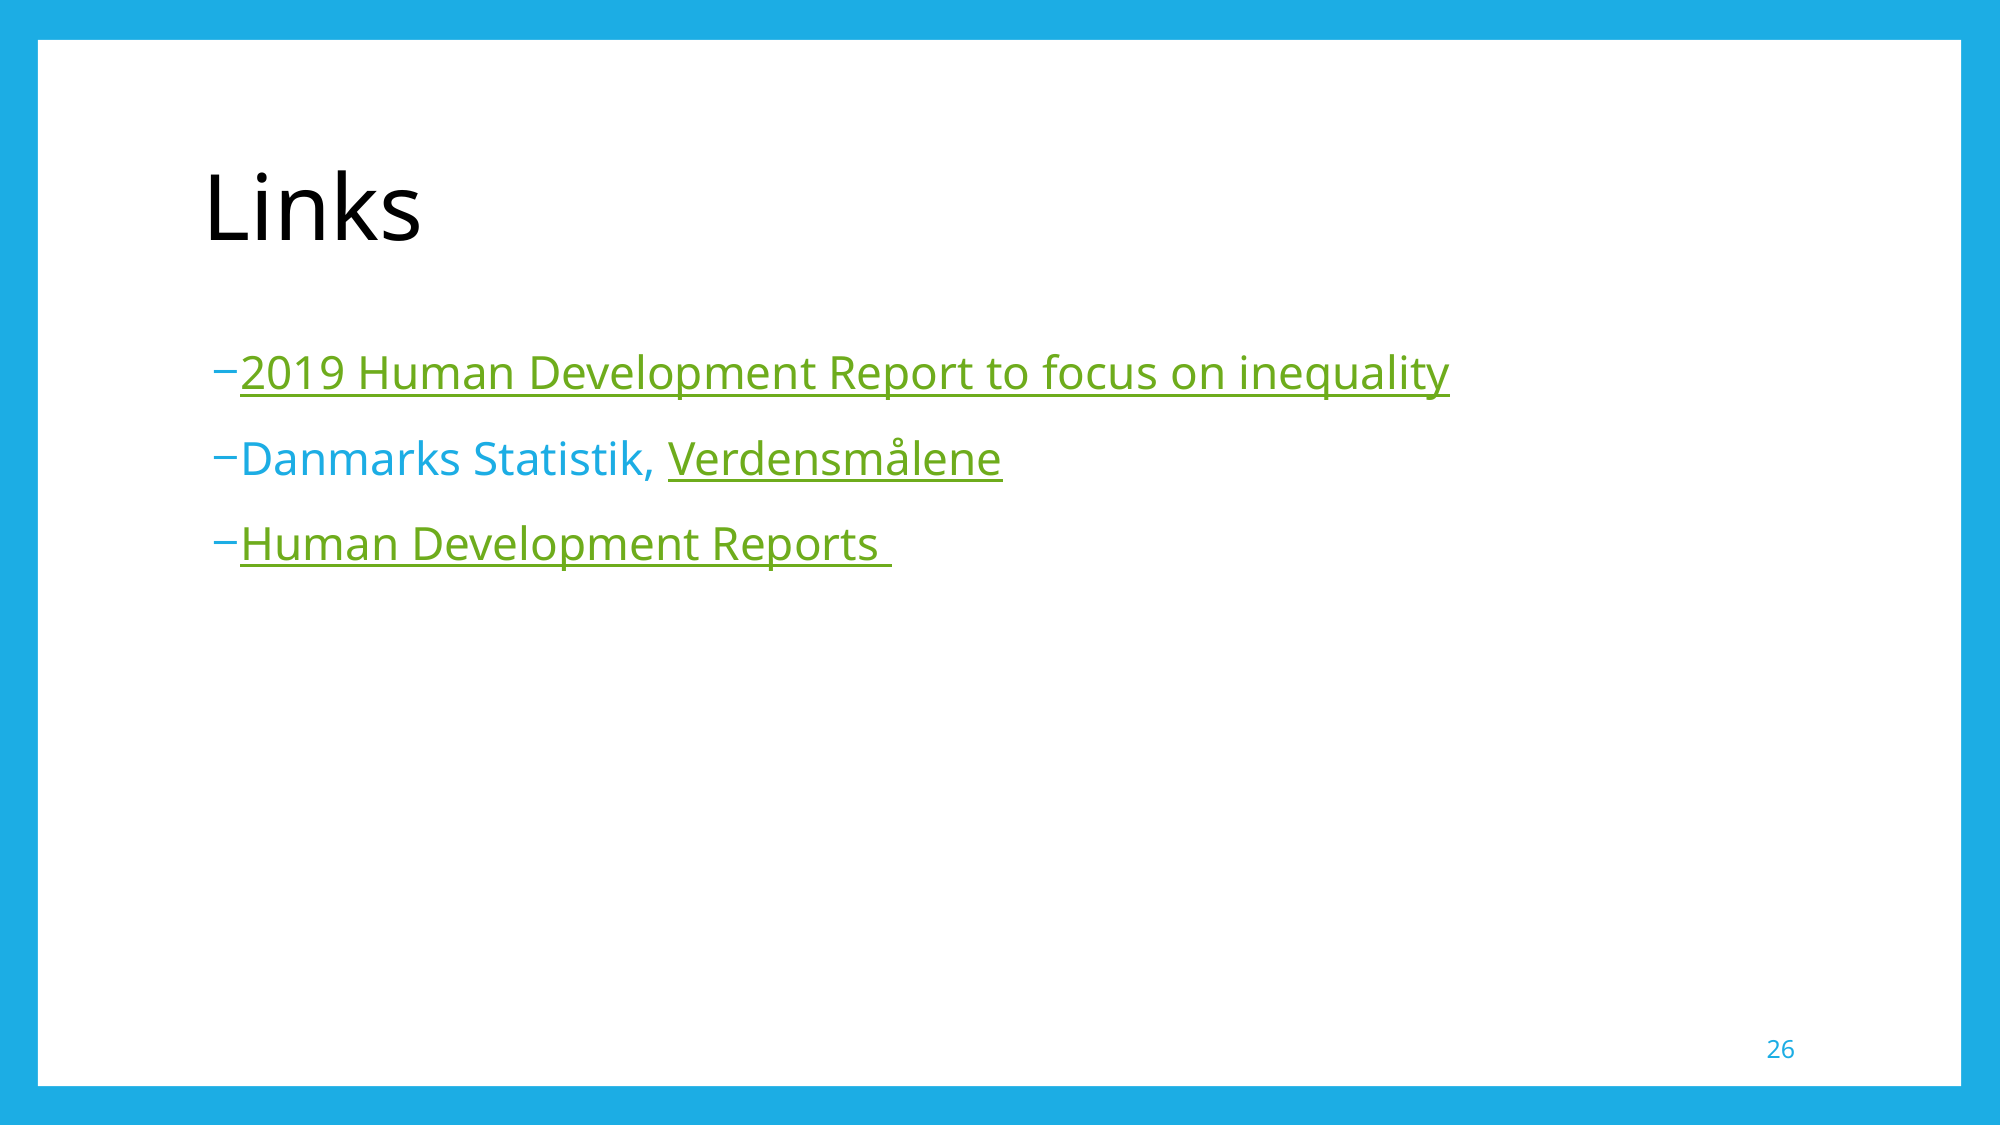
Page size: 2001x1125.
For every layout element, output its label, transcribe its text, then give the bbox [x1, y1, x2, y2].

title Links [187, 99, 1808, 323]
slide_number 26 [1530, 1020, 1811, 1081]
list 2019 Human Development Report to focus on inequality Danmarks Statistik, Verdensmålene Human Development Reports [187, 337, 1808, 1000]
